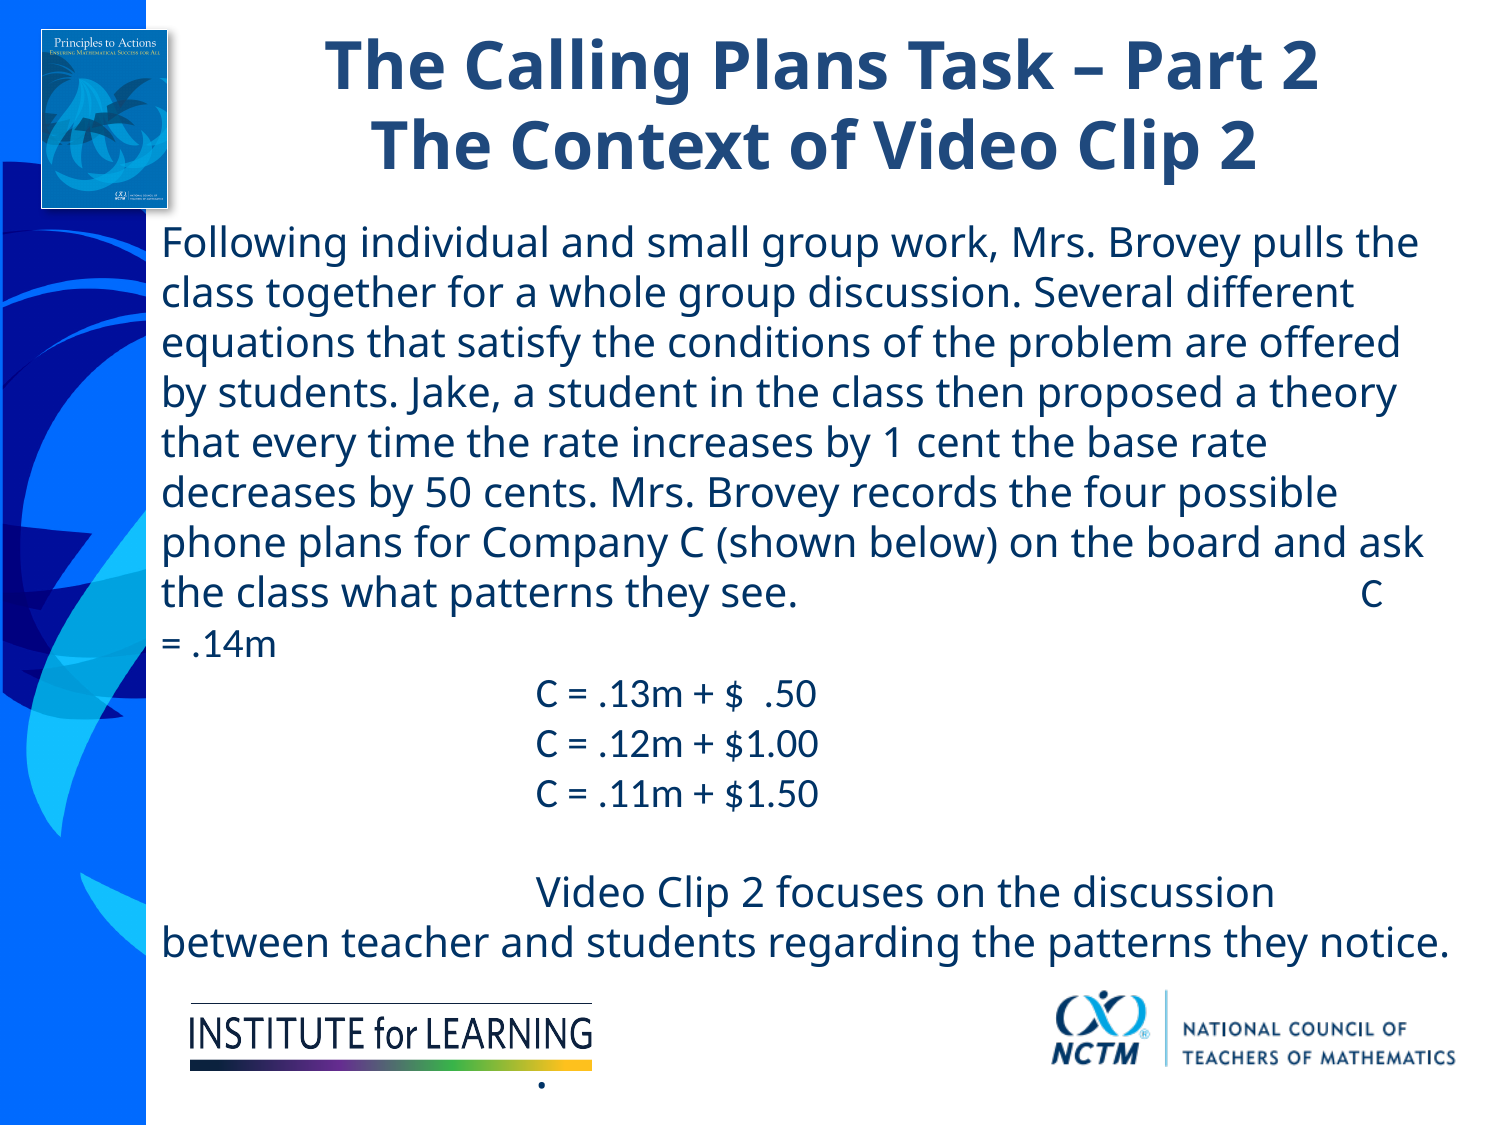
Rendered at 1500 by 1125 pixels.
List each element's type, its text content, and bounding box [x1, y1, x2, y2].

text_box Following individual and small group work, Mrs. Brovey pulls the class together for a whole group discussion. Several different equations that satisfy the conditions of the problem are offered by students. Jake, a student in the class then proposed a theory that every time the rate increases by 1 cent the base rate decreases by 50 cents. Mrs. Brovey records the four possible phone plans for Company C (shown below) on the board and ask the class what patterns they see. C = .14m C = .13m + $ .50 C = .12m + $1.00 C = .11m + $1.50 Video Clip 2 focuses on the discussion between teacher and students regarding the patterns they notice. . [151, 208, 1471, 1006]
picture [190, 1003, 592, 1072]
picture [1034, 969, 1474, 1085]
picture [0, 0, 168, 1125]
text_box The Calling Plans Task – Part 2 The Context of Video Clip 2 [150, 0, 1500, 130]
